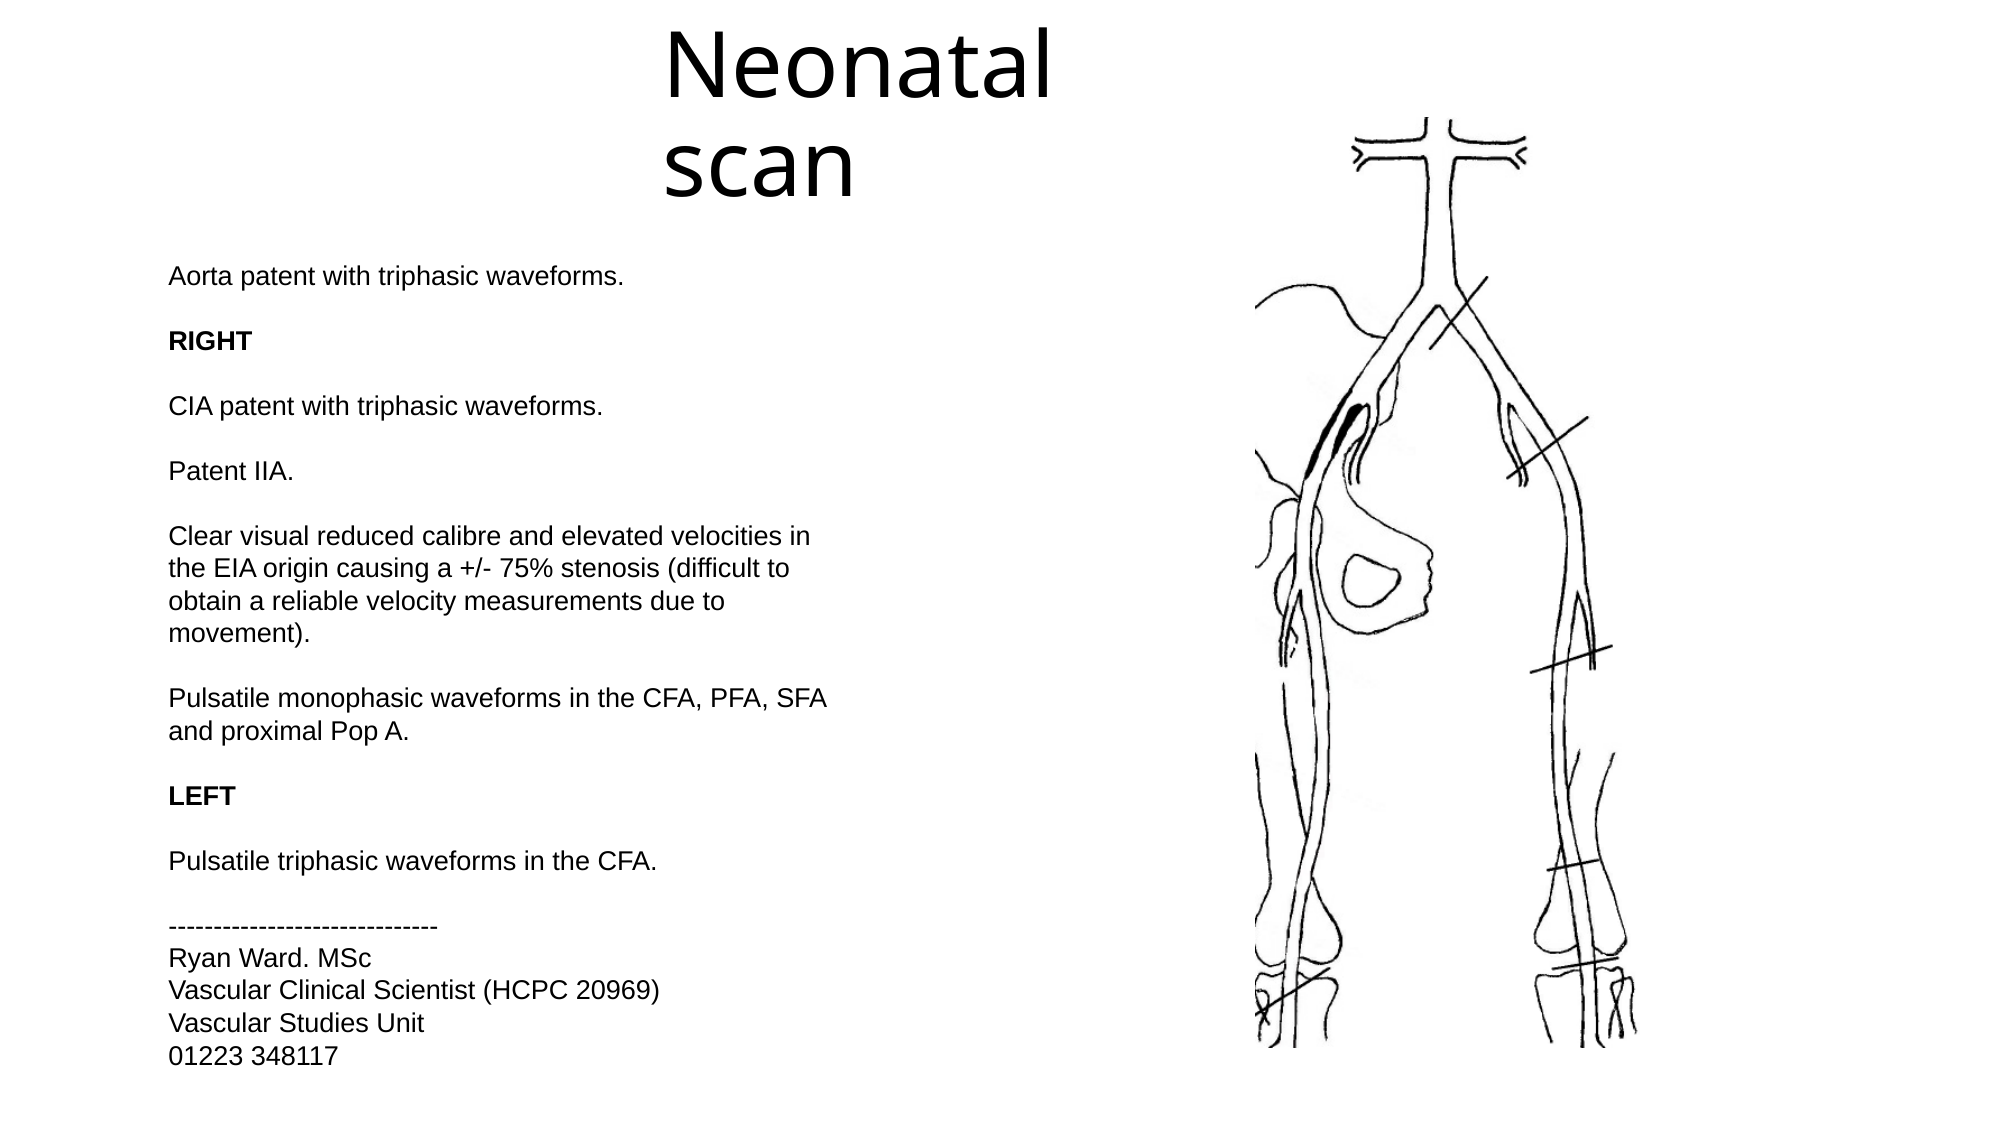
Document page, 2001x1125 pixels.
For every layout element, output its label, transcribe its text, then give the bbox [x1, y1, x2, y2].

title Neonatal scan [647, 18, 1213, 217]
picture [1255, 117, 1642, 1048]
text_box Aorta patent with triphasic waveforms. RIGHT CIA patent with triphasic waveforms. Patent IIA. Clear visual reduced calibre and elevated velocities in the EIA origin causing a +/- 75% stenosis (difficult to obtain a reliable velocity measurements due to movement). Pulsatile monophasic waveforms in the CFA, PFA, SFA and proximal Pop A. LEFT Pulsatile triphasic waveforms in the CFA. ------------------------------ Ryan Ward. MSc Vascular Clinical Scientist (HCPC 20969) Vascular Studies Unit 01223 348117 [153, 250, 857, 1078]
